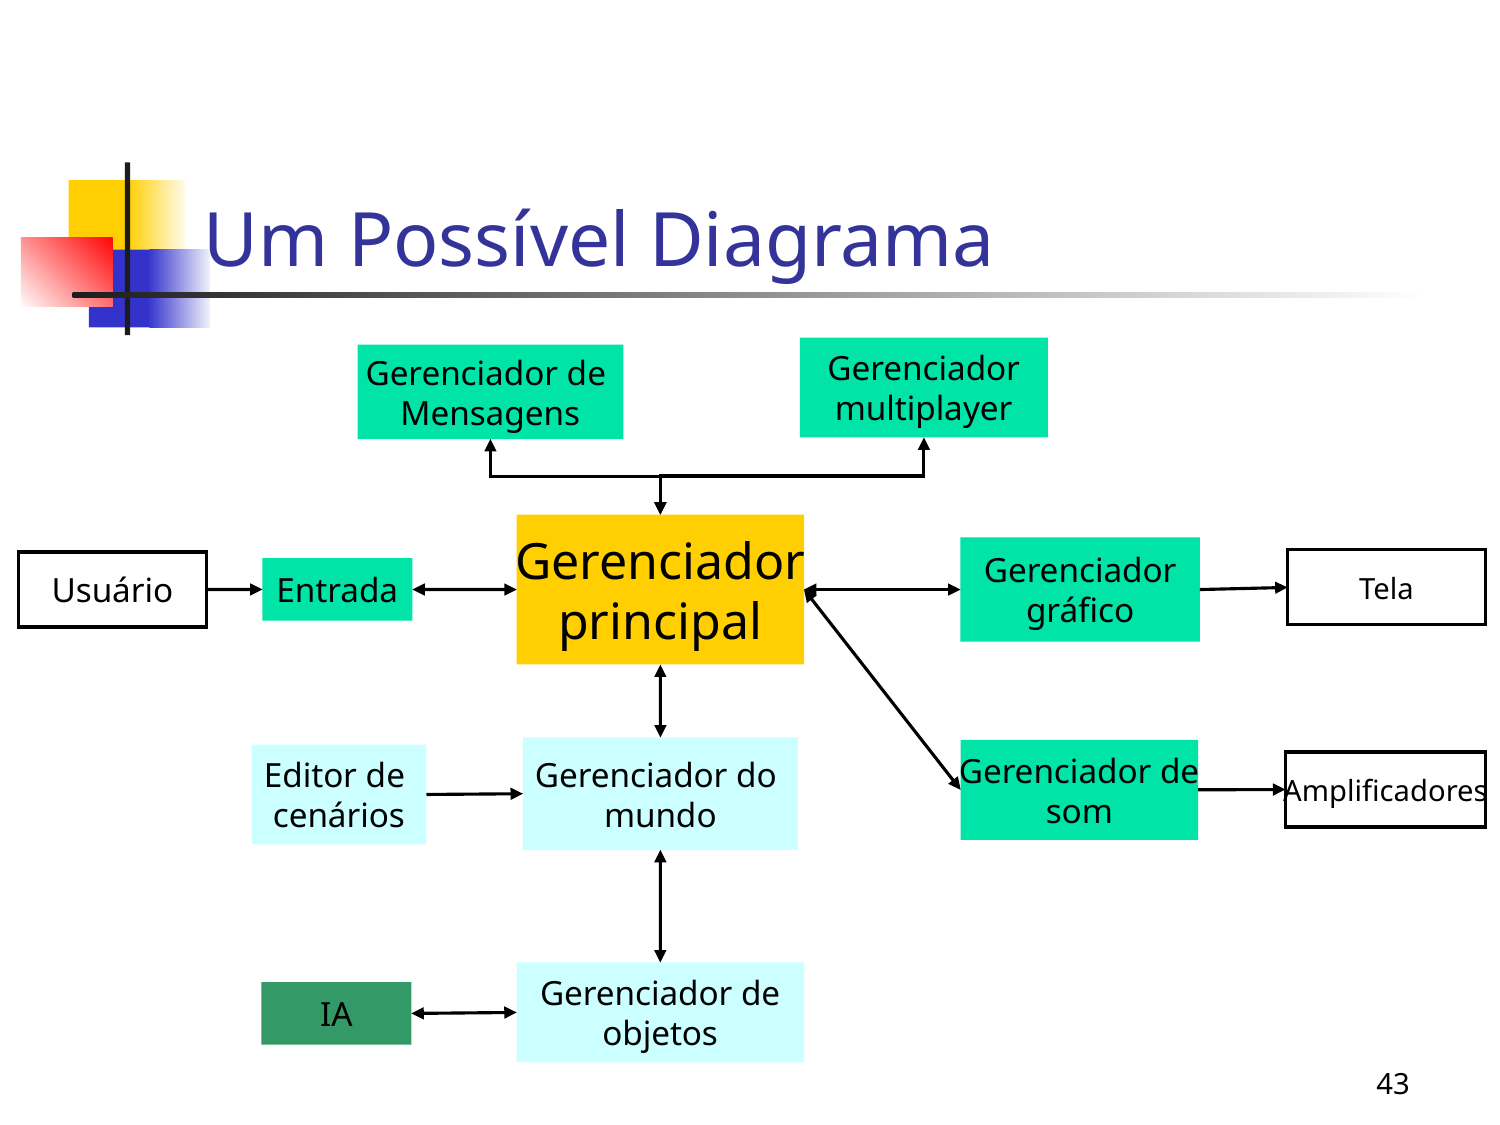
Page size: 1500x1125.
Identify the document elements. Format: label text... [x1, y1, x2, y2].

text_box Usuário [18, 552, 207, 627]
text_box Gerenciador gráfico [960, 537, 1200, 642]
text_box Entrada [262, 558, 413, 621]
text_box Gerenciador de som [960, 739, 1199, 840]
text_box Amplificadores [1285, 752, 1486, 827]
title Um Possível Diagrama [188, 101, 1468, 289]
text_box Editor de cenários [251, 744, 427, 845]
text_box IA [261, 982, 412, 1045]
text_box Tela [1287, 549, 1486, 625]
text_box Gerenciador principal [516, 514, 798, 665]
slide_number 43 [1112, 1037, 1426, 1113]
text_box Gerenciador de objetos [516, 962, 805, 1063]
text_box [803, 589, 961, 791]
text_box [537, 391, 614, 562]
text_box Gerenciador de Mensagens [357, 344, 624, 440]
text_box Gerenciador multiplayer [799, 337, 1048, 438]
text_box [753, 344, 831, 609]
text_box Gerenciador do mundo [522, 737, 798, 850]
